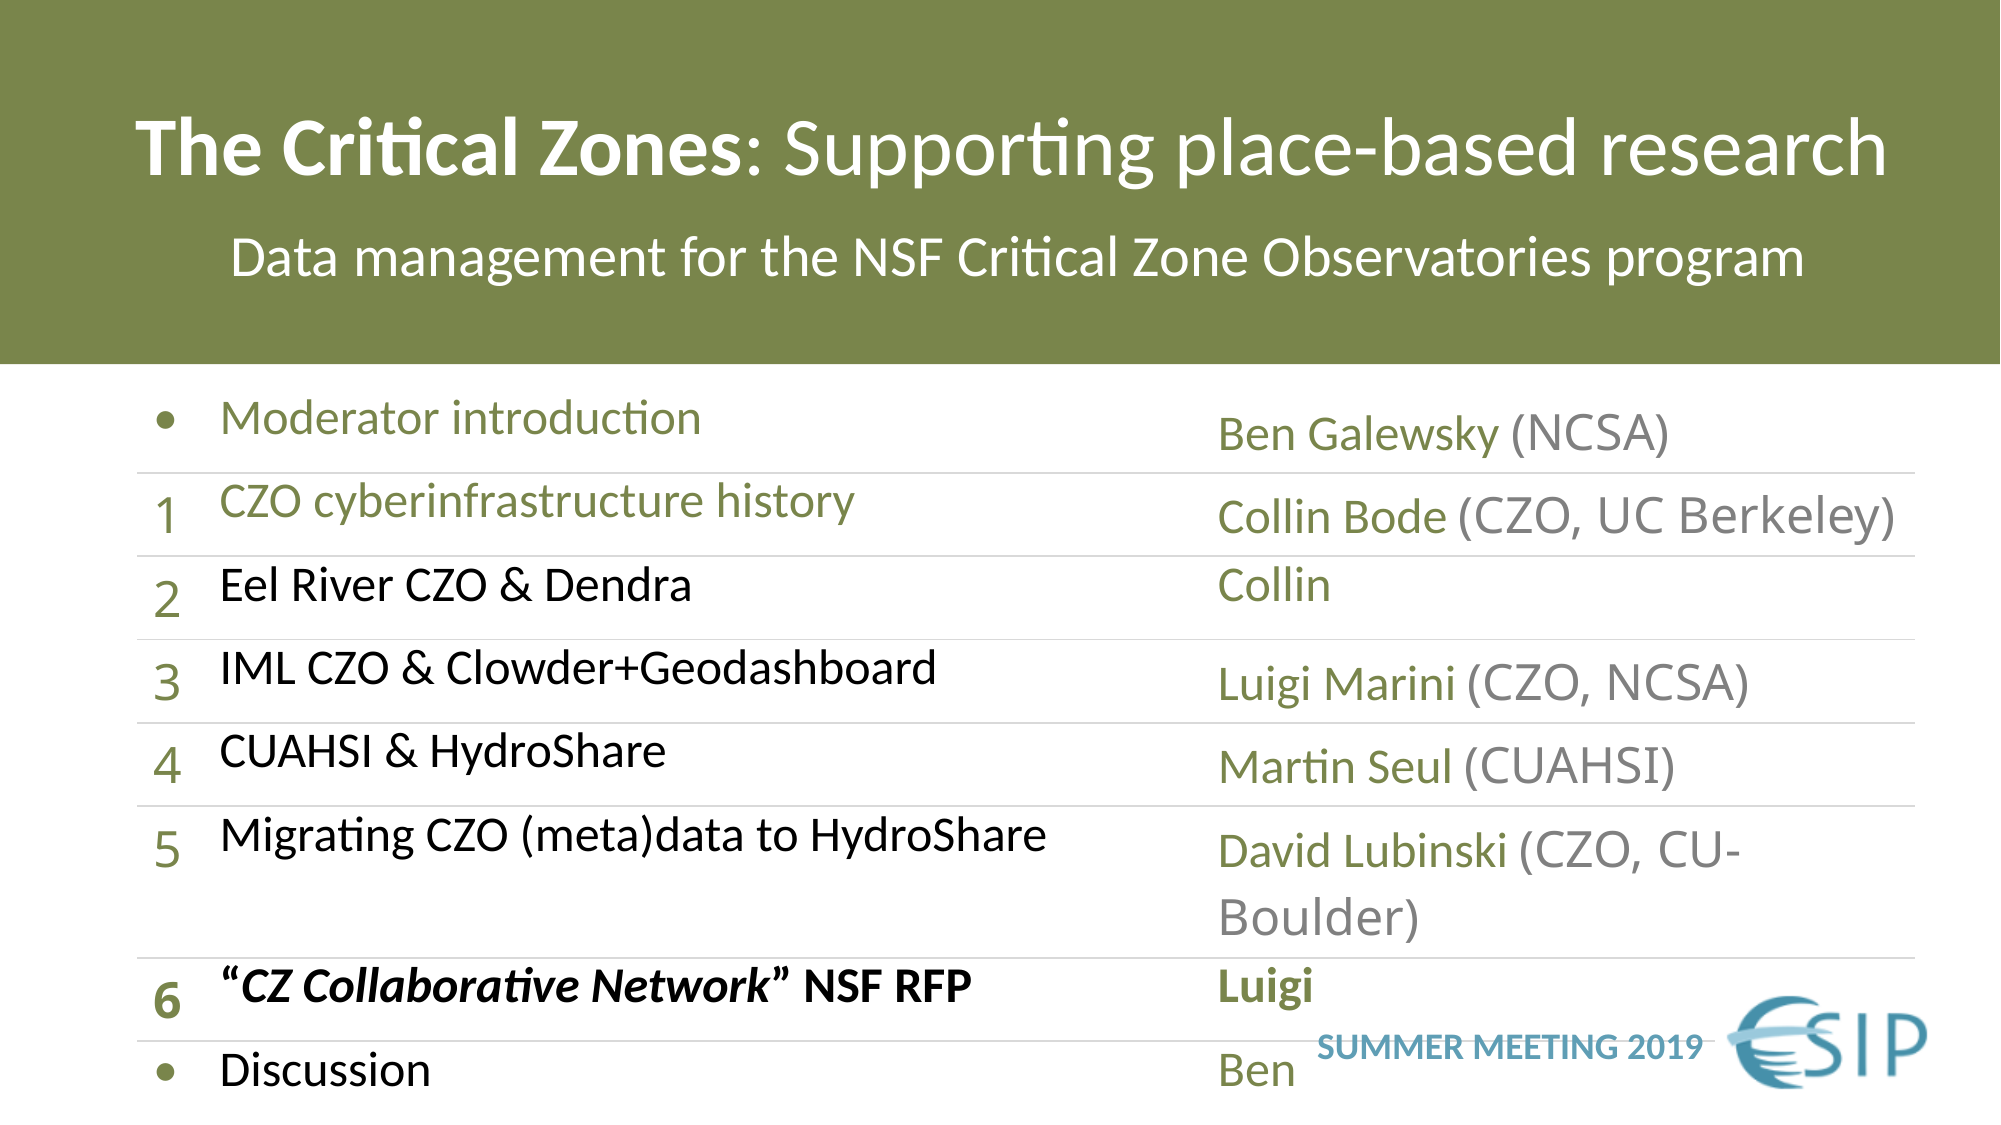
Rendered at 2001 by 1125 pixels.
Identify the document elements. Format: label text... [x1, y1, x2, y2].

table_cell Luigi Marini (CZO, NCSA) [1204, 640, 1913, 722]
table_cell CUAHSI & HydroShare [206, 724, 1202, 805]
table_cell • [139, 1042, 204, 1106]
table_cell David Lubinski (CZO, CU-Boulder) [1204, 807, 1913, 957]
table_cell 5 [139, 807, 204, 957]
table_cell CZO cyberinfrastructure history [206, 474, 1202, 555]
table_cell 6 [139, 959, 204, 1040]
table_header Moderator introduction [206, 390, 1202, 472]
table_cell Collin Bode (CZO, UC Berkeley) [1204, 474, 1913, 555]
table_cell Luigi [1204, 959, 1913, 1040]
table_header • [139, 390, 204, 472]
table_cell Martin Seul (CUAHSI) [1204, 724, 1913, 805]
table_cell IML CZO & Clowder+Geodashboard [206, 640, 1202, 722]
table_cell Collin [1204, 557, 1913, 639]
table_cell Ben [1204, 1042, 1913, 1106]
table_header Ben Galewsky (NCSA) [1204, 390, 1913, 472]
picture [1714, 984, 1958, 1100]
table_cell 4 [139, 724, 204, 805]
table_cell 1 [139, 474, 204, 555]
table_cell 3 [139, 640, 204, 722]
table_cell Discussion [206, 1042, 1202, 1106]
table_cell “CZ Collaborative Network” NSF RFP [206, 959, 1202, 1040]
text_box [0, 0, 2000, 365]
table_cell 2 [139, 557, 204, 639]
text_box SUMMER MEETING 2019 [1302, 1014, 1714, 1075]
text_box The Critical Zones: Supporting place-based research [120, 84, 1914, 200]
table_cell Migrating CZO (meta)data to HydroShare [206, 807, 1202, 957]
text_box Data management for the NSF Critical Zone Observatories program [110, 210, 1927, 296]
table_cell Eel River CZO & Dendra [206, 557, 1202, 639]
